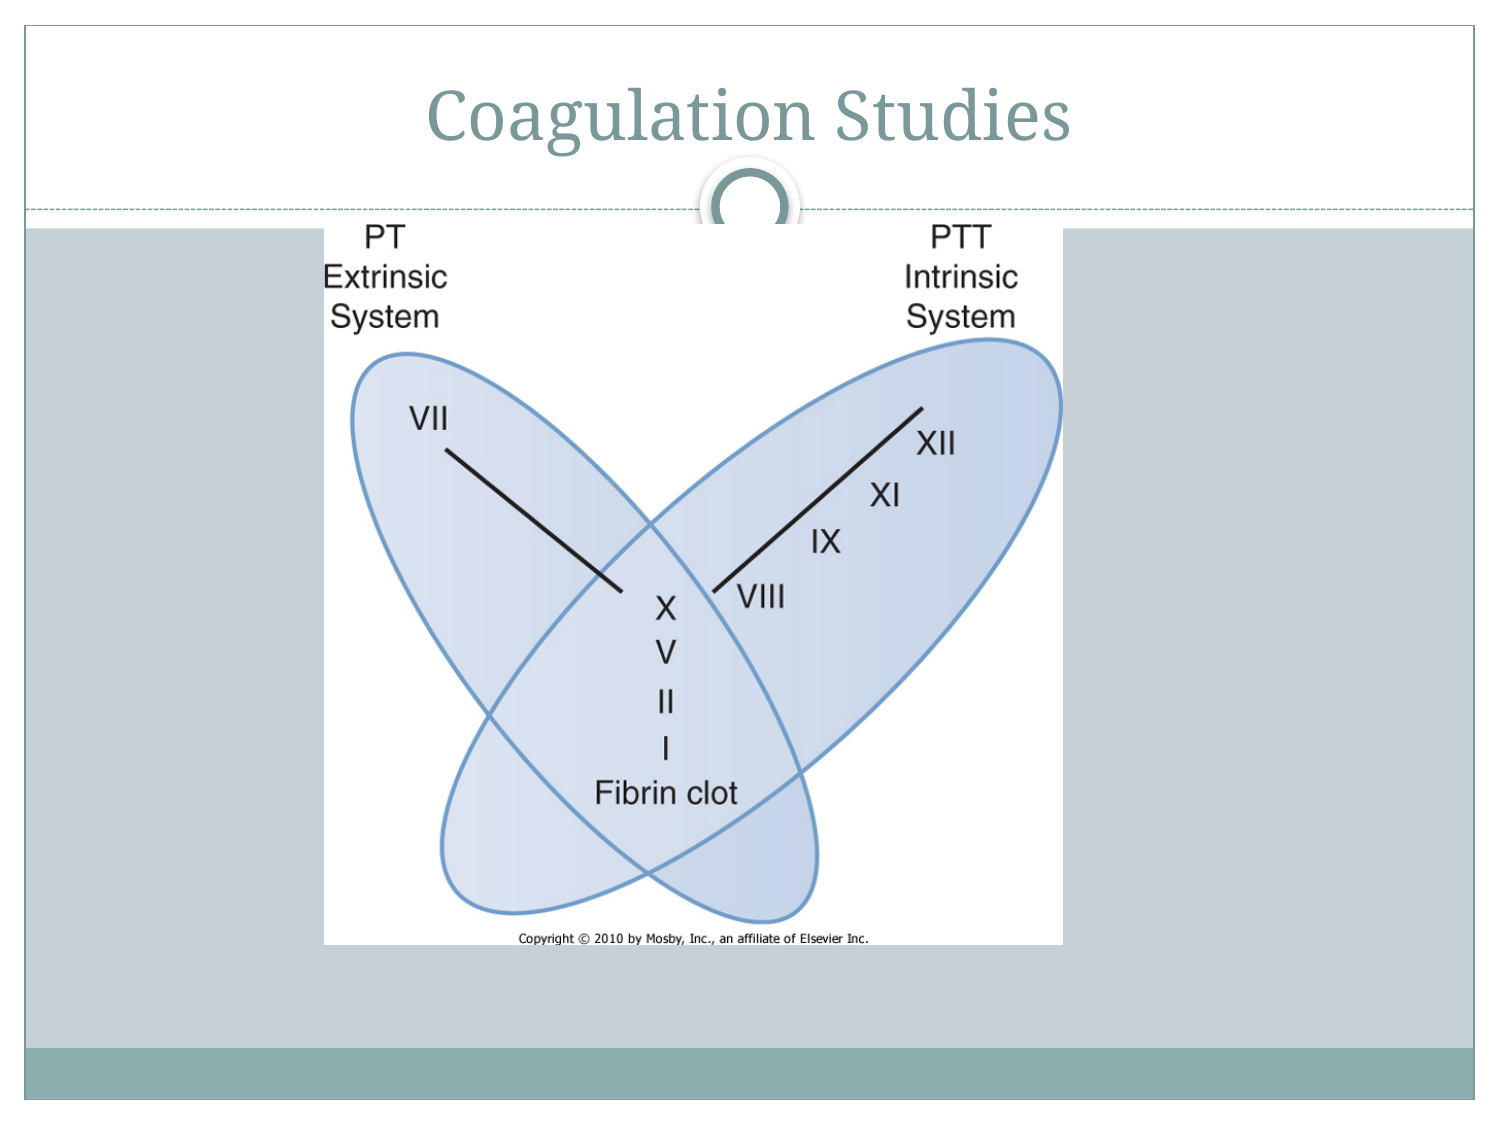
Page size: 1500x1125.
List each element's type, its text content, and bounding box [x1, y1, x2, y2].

title Coagulation Studies [49, 37, 1450, 162]
picture [324, 224, 1063, 946]
